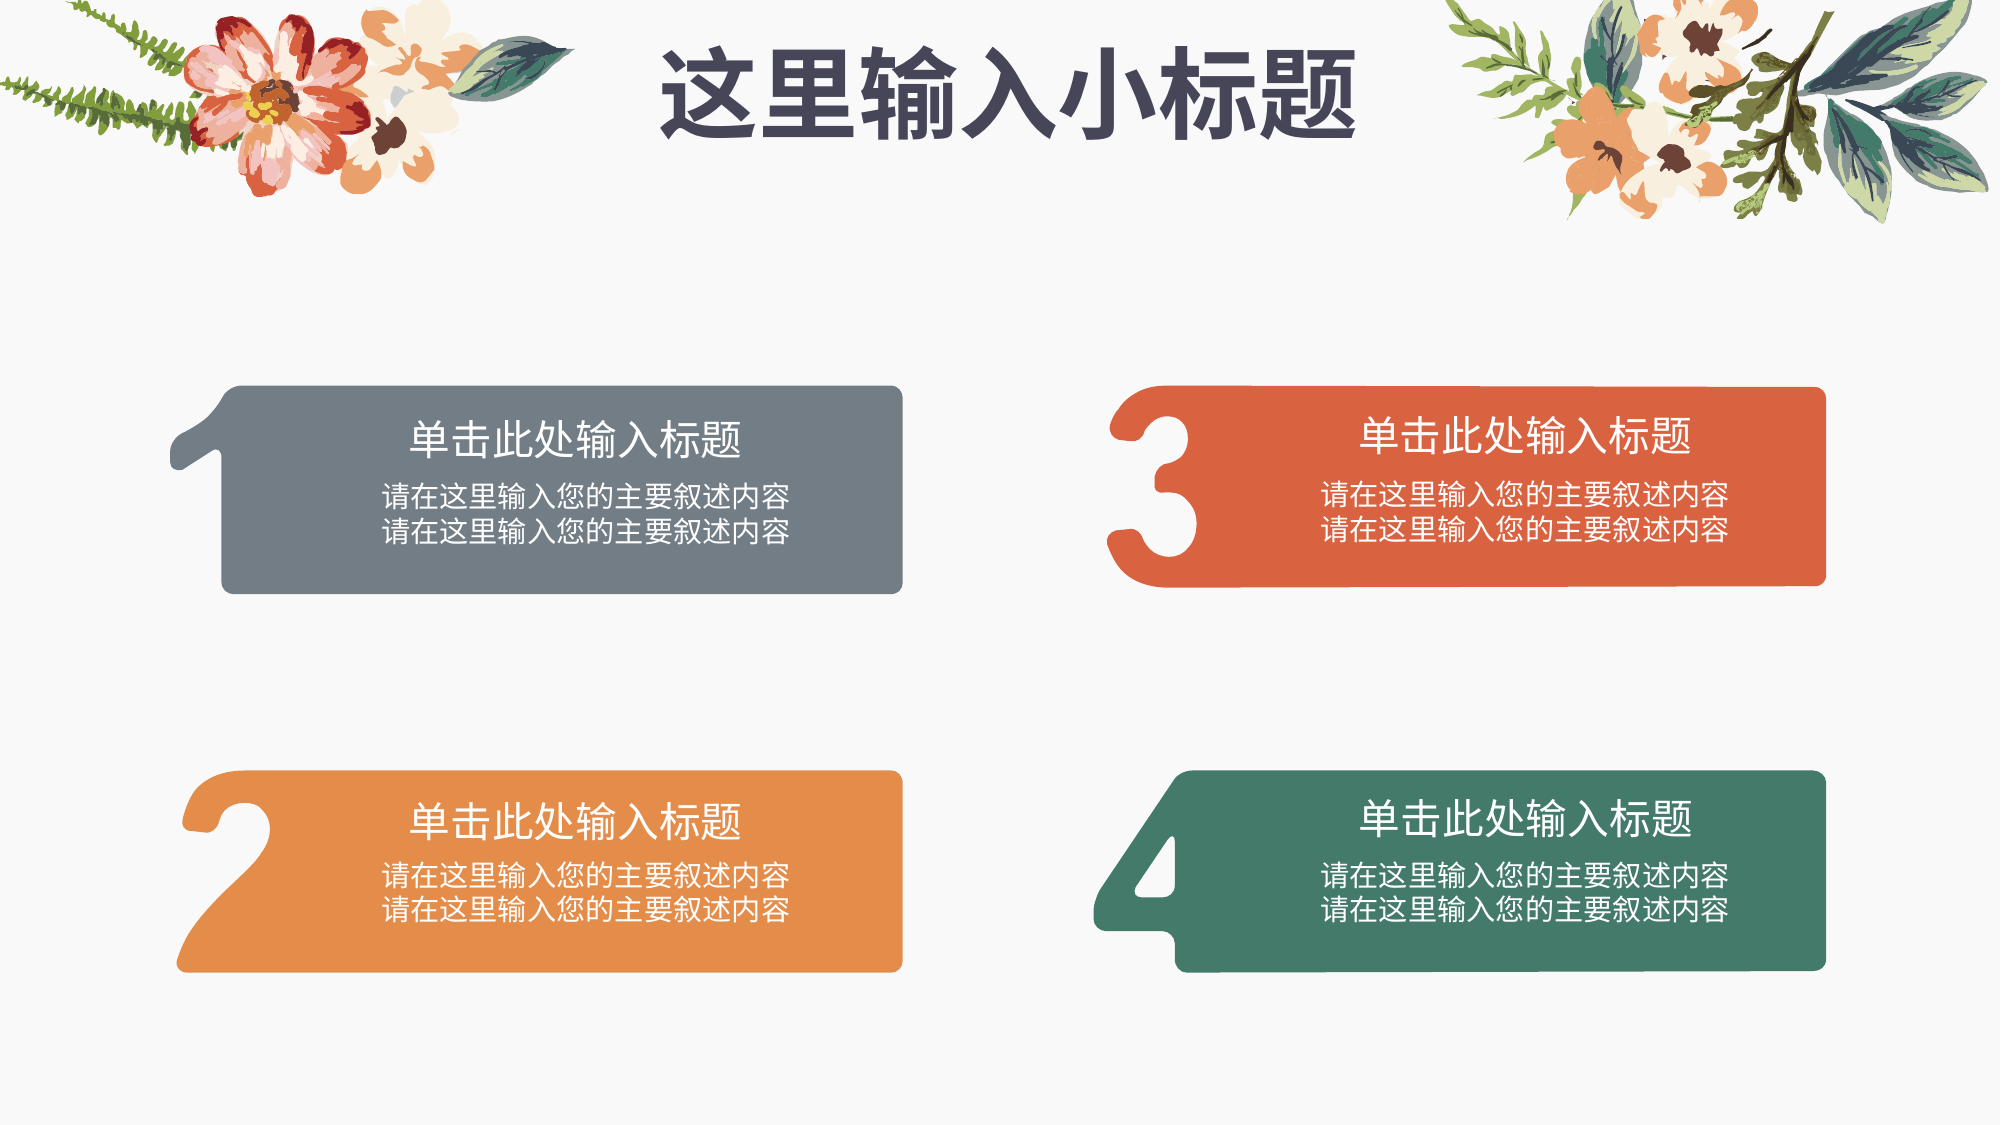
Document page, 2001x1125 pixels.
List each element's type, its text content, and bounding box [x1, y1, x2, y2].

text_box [1105, 385, 1827, 588]
text_box 这里输入小标题 [643, 23, 1374, 159]
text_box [175, 770, 903, 973]
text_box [170, 385, 903, 595]
picture [0, 0, 577, 197]
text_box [1093, 770, 1827, 973]
picture [1441, 0, 1990, 224]
